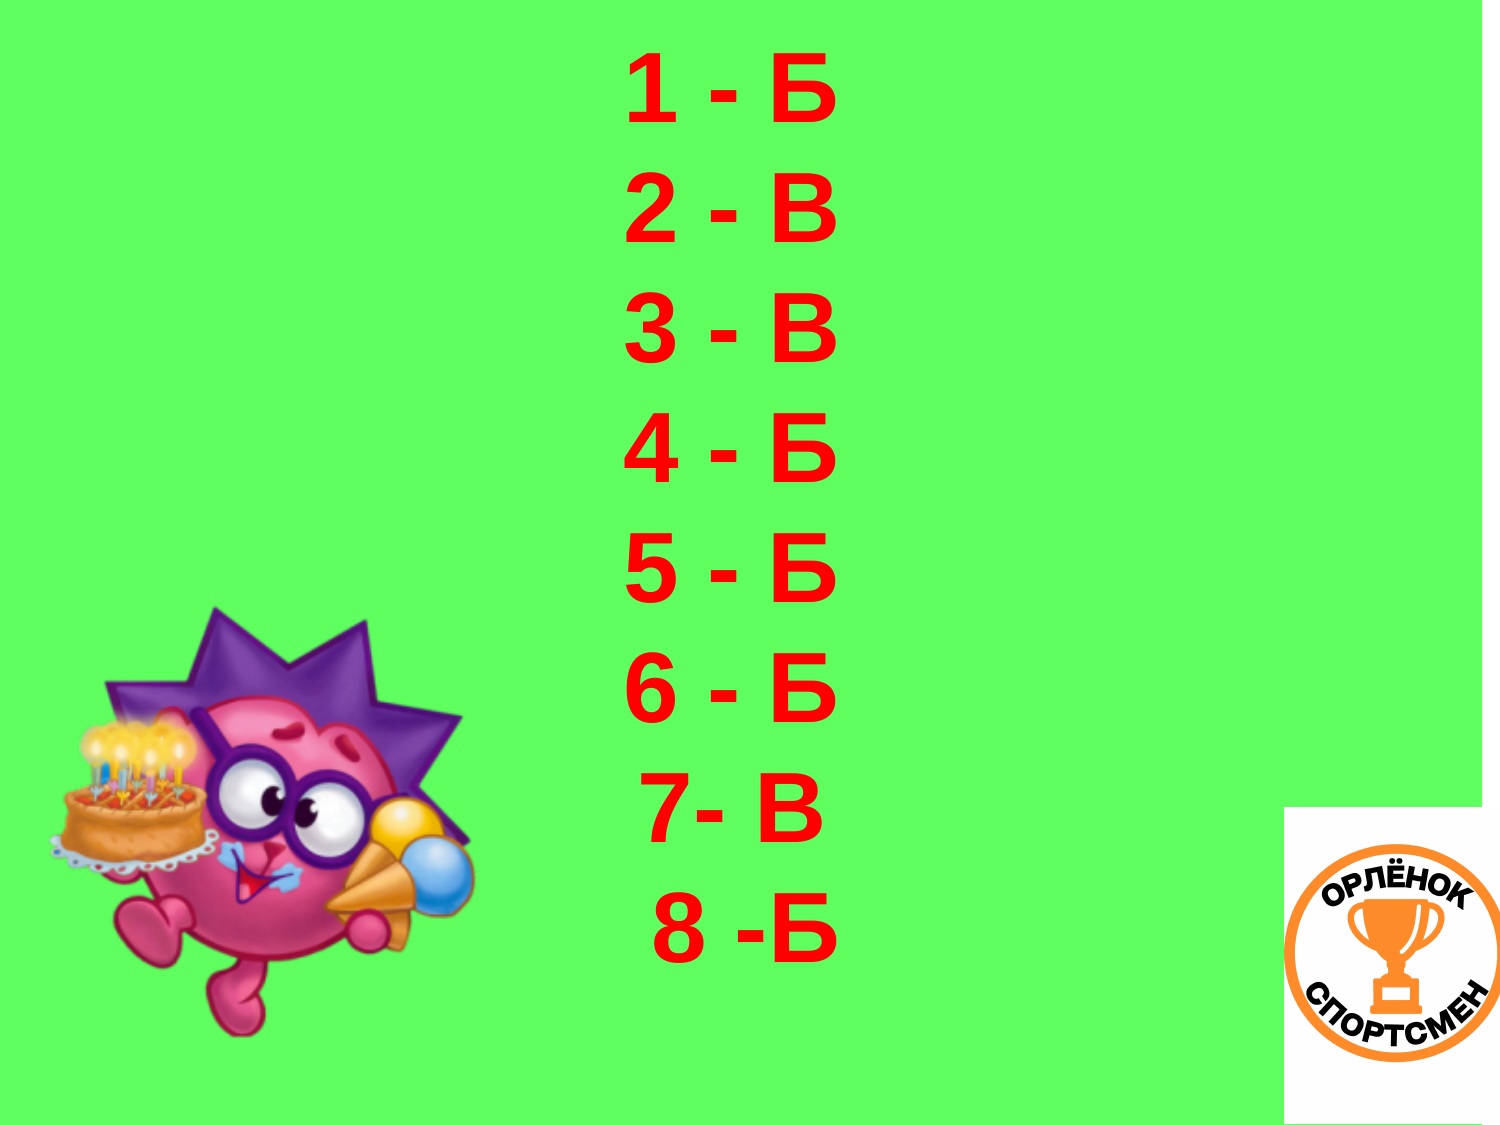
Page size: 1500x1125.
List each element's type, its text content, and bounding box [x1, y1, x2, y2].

picture [1283, 807, 1500, 1124]
picture [40, 597, 491, 1048]
text_box 1 - Б 2 - В 3 - В 4 - Б 5 - Б 6 - Б 7- В 8 -Б [0, 0, 1483, 1125]
